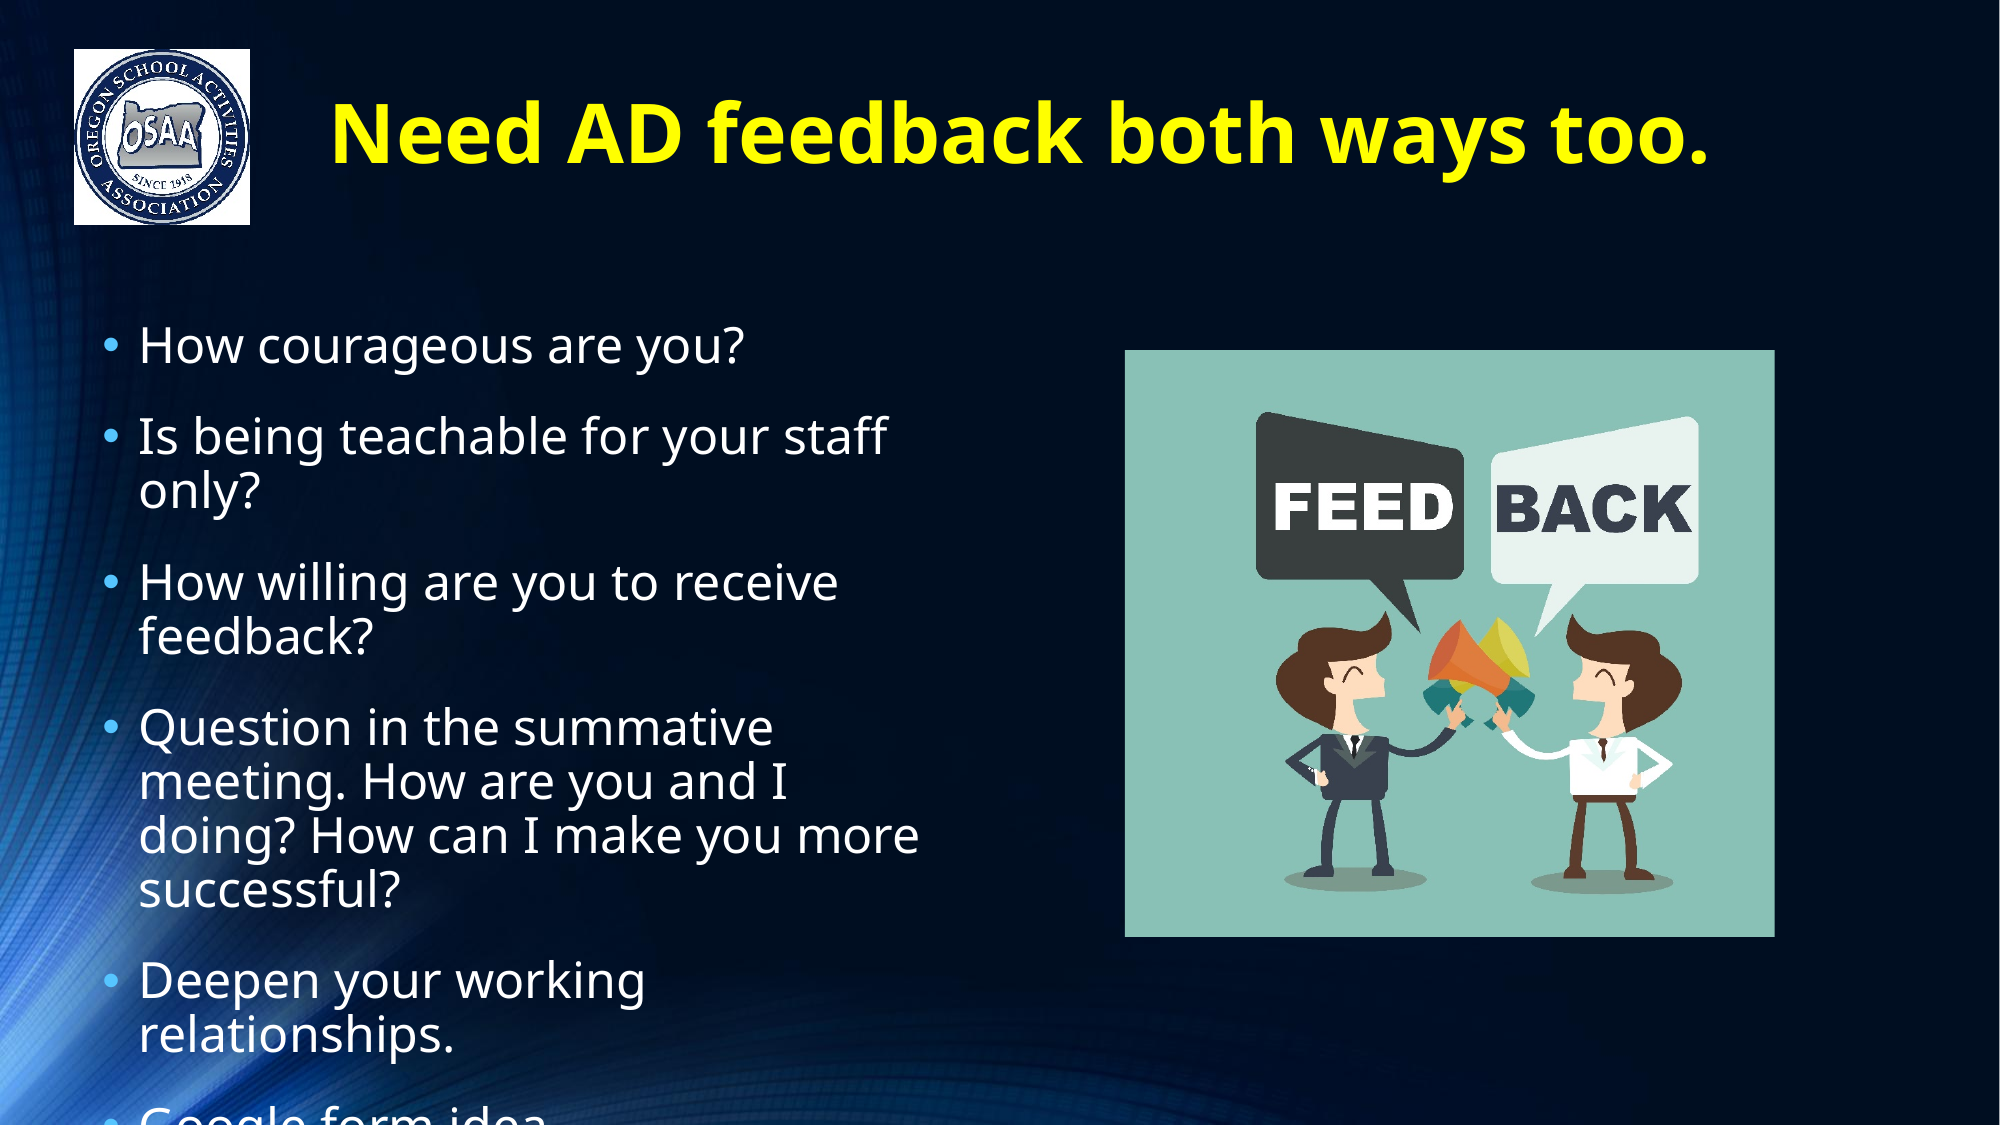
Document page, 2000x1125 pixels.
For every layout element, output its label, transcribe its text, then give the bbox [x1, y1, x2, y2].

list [1124, 349, 1775, 937]
picture [0, 0, 2000, 1125]
title Need AD feedback both ways too. [287, 87, 1775, 288]
list How courageous are you? Is being teachable for your staff only? How willing are you to receive feedback? Question in the summative meeting. How are you and I doing? How can I make you more successful? Deepen your working relationships. Google form idea [87, 312, 972, 1013]
